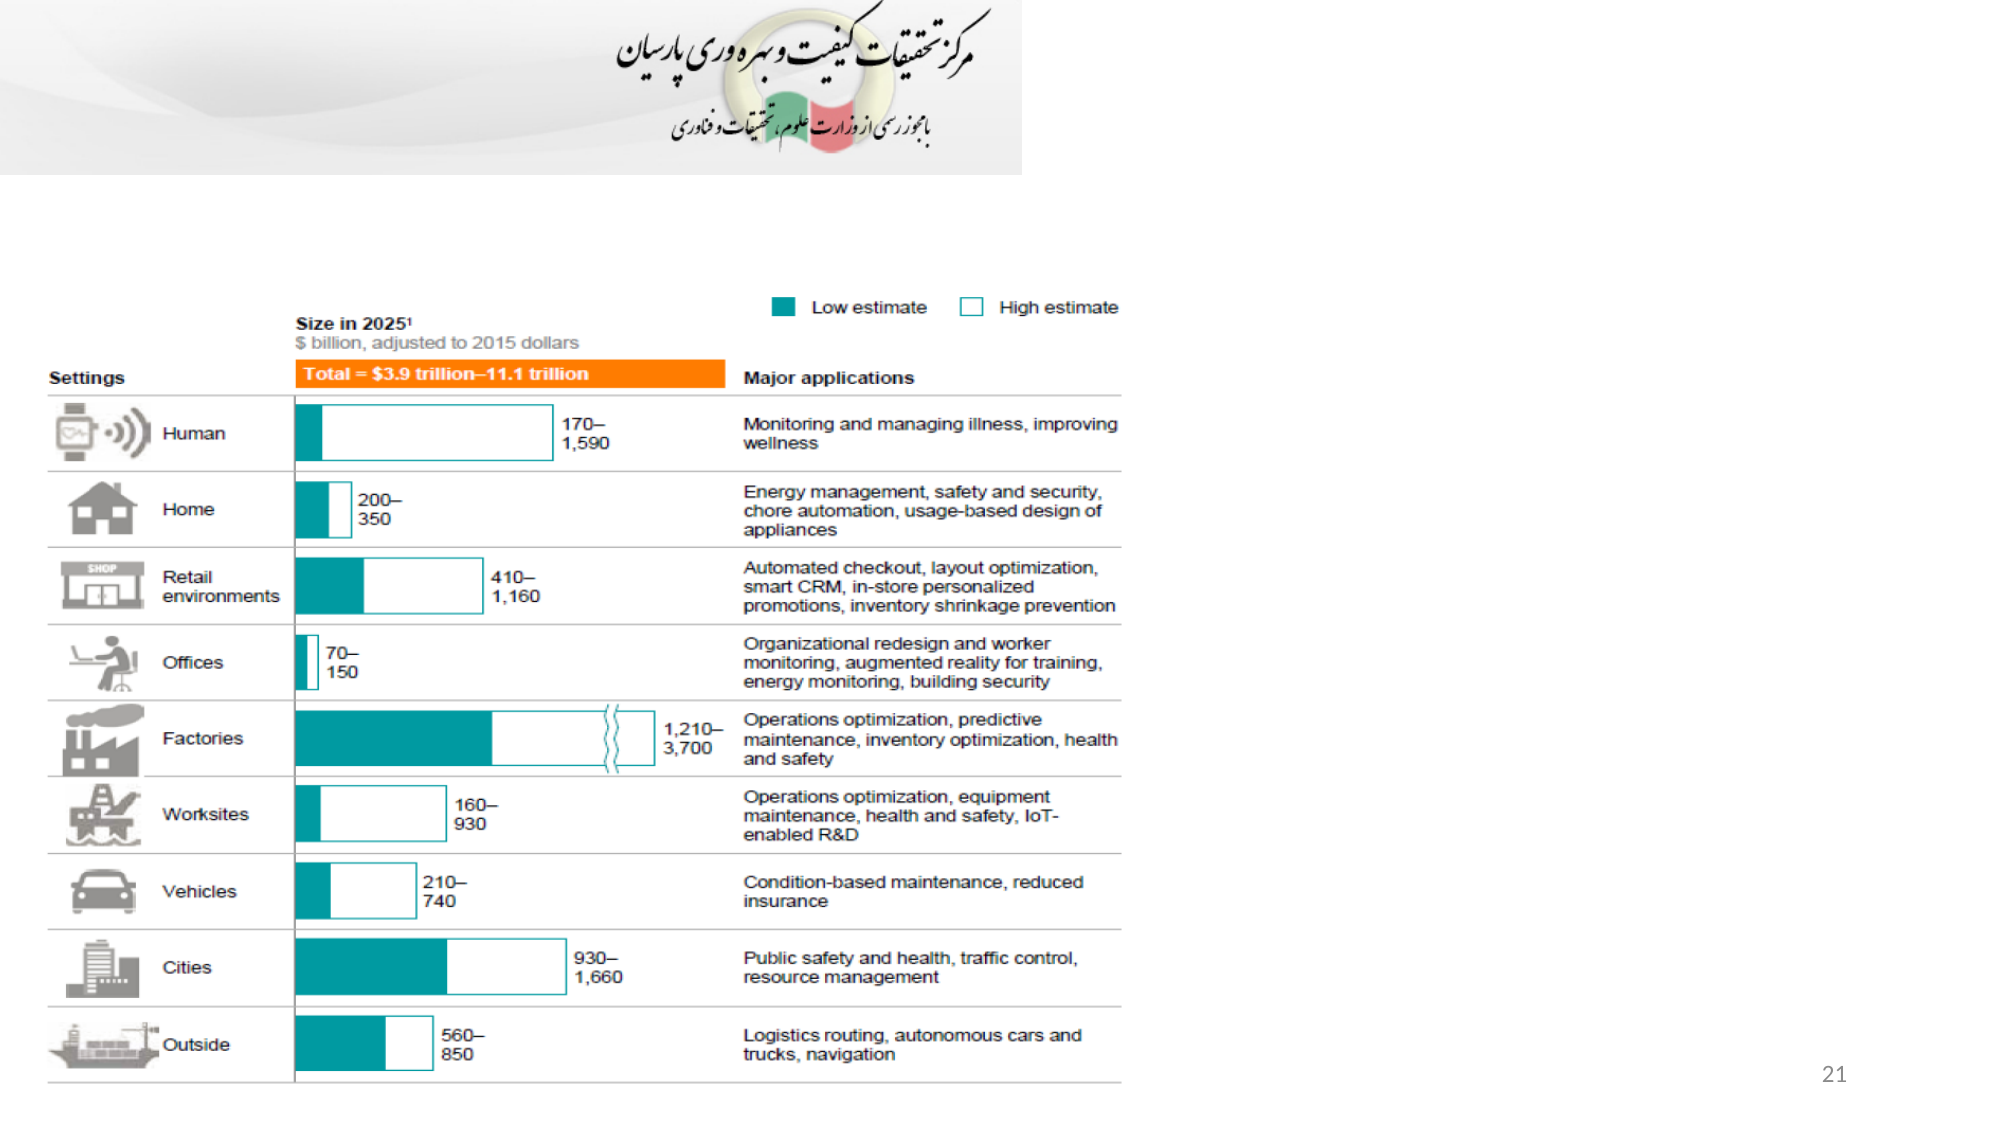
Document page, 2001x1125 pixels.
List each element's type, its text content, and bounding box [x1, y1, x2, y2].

picture [0, 0, 1022, 175]
picture [11, 277, 1165, 1088]
slide_number 21 [1412, 1042, 1863, 1103]
